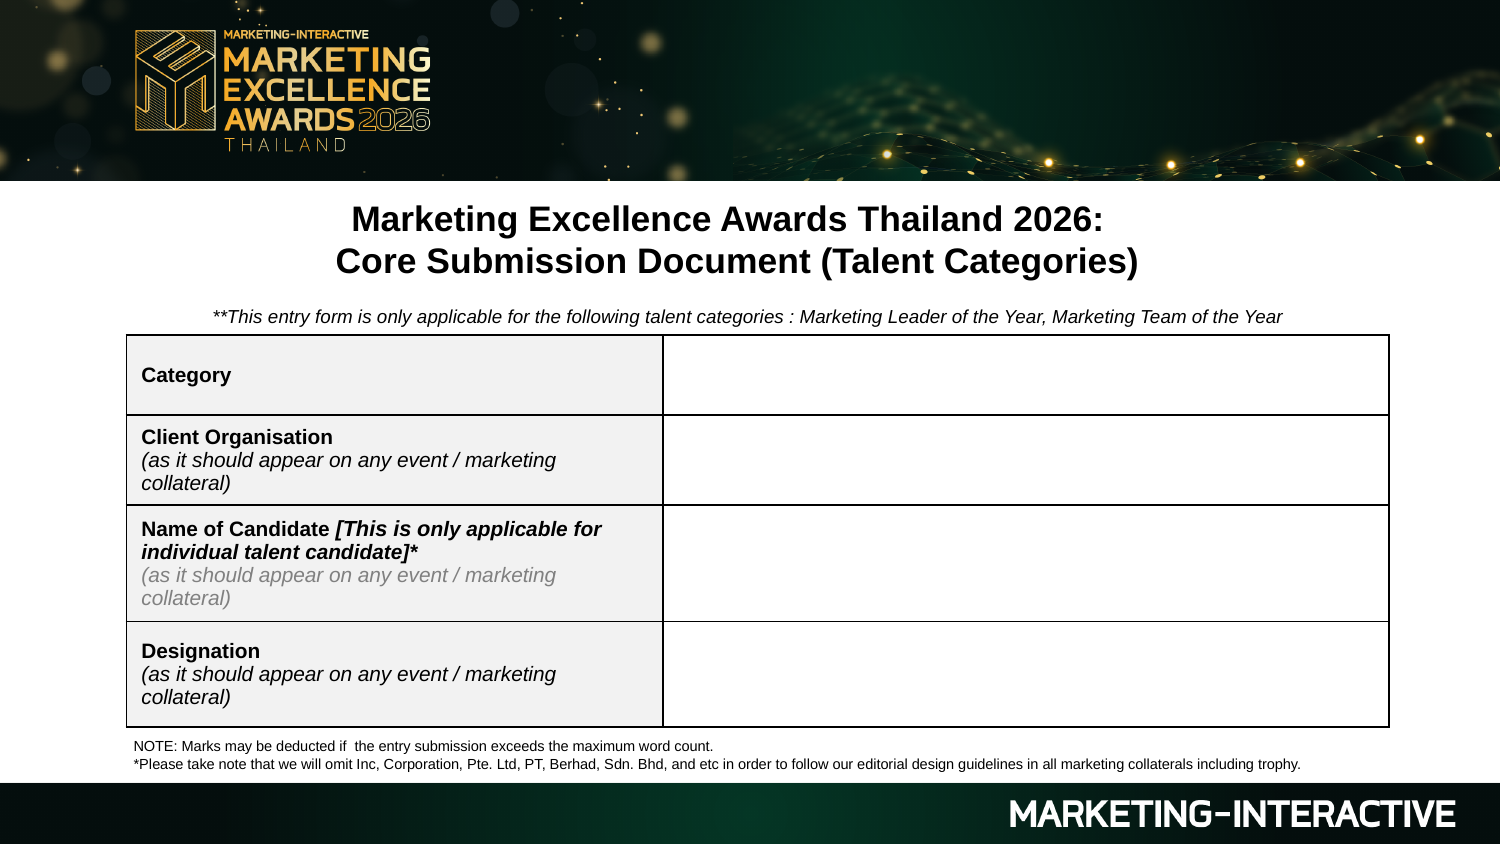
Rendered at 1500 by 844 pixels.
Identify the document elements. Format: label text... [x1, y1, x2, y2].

table_cell [664, 506, 1388, 621]
table_cell [664, 622, 1388, 726]
picture [0, 0, 1500, 844]
table_cell Designation (as it should appear on any event / marketing collateral) [127, 622, 662, 726]
table_cell Client Organisation (as it should appear on any event / marketing collateral) [127, 416, 662, 504]
table_header [664, 336, 1388, 414]
table_cell Name of Candidate [This is only applicable for individual talent candidate]* (as it should appear on any event / marketing collateral) [127, 506, 662, 621]
text_box Marketing Excellence Awards Thailand 2026: Core Submission Document (Talent Categories) [174, 188, 1300, 289]
text_box **This entry form is only applicable for the following talent categories : Marketing Leader of the Year, Marketing Team of the Year [106, 296, 1394, 335]
table_header Category [127, 336, 662, 414]
table_cell [664, 416, 1388, 504]
text_box NOTE: Marks may be deducted if the entry submission exceeds the maximum word count. *Please take note that we will omit Inc, Corporation, Pte. Ltd, PT, Berhad, Sdn. Bhd, and etc in order to follow our editorial design guidelines in all marketing collaterals including trophy. [118, 729, 1382, 780]
